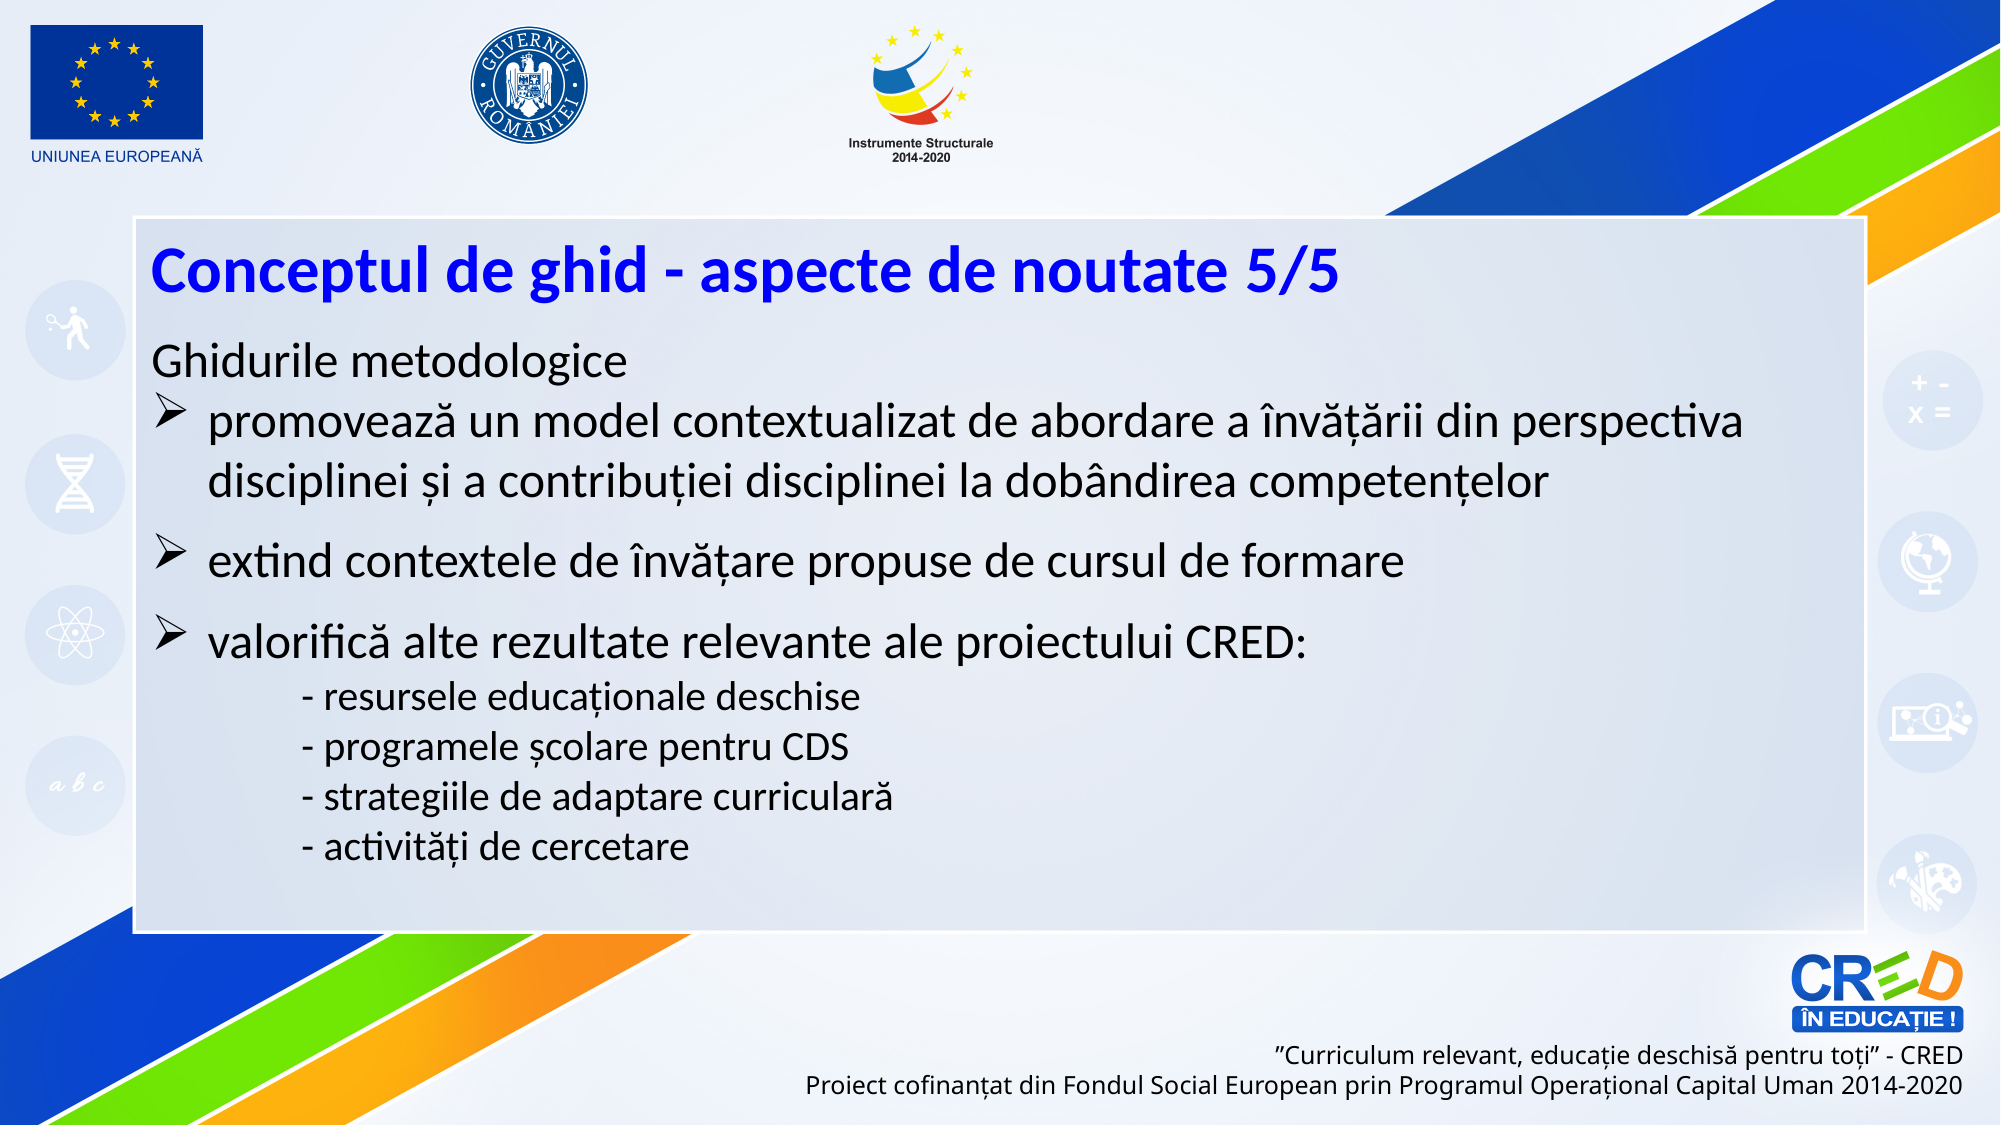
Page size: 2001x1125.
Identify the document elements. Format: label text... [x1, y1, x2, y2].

picture [0, 0, 2001, 1125]
text_box Conceptul de ghid - aspecte de noutate 5/5 Ghidurile metodologice promovează un model contextualizat de abordare a învățării din perspectiva disciplinei și a contribuției disciplinei la dobândirea competențelor extind contextele de învățare propuse de cursul de formare valorifică alte rezultate relevante ale proiectului CRED: - resursele educaționale deschise - programele școlare pentru CDS - strategiile de adaptare curriculară - activități de cercetare [136, 218, 1846, 877]
text_box ”Curriculum relevant, educație deschisă pentru toți” - CRED Proiect cofinanțat din Fondul Social European prin Programul Operațional Capital Uman 2014-2020 [761, 1031, 1980, 1107]
